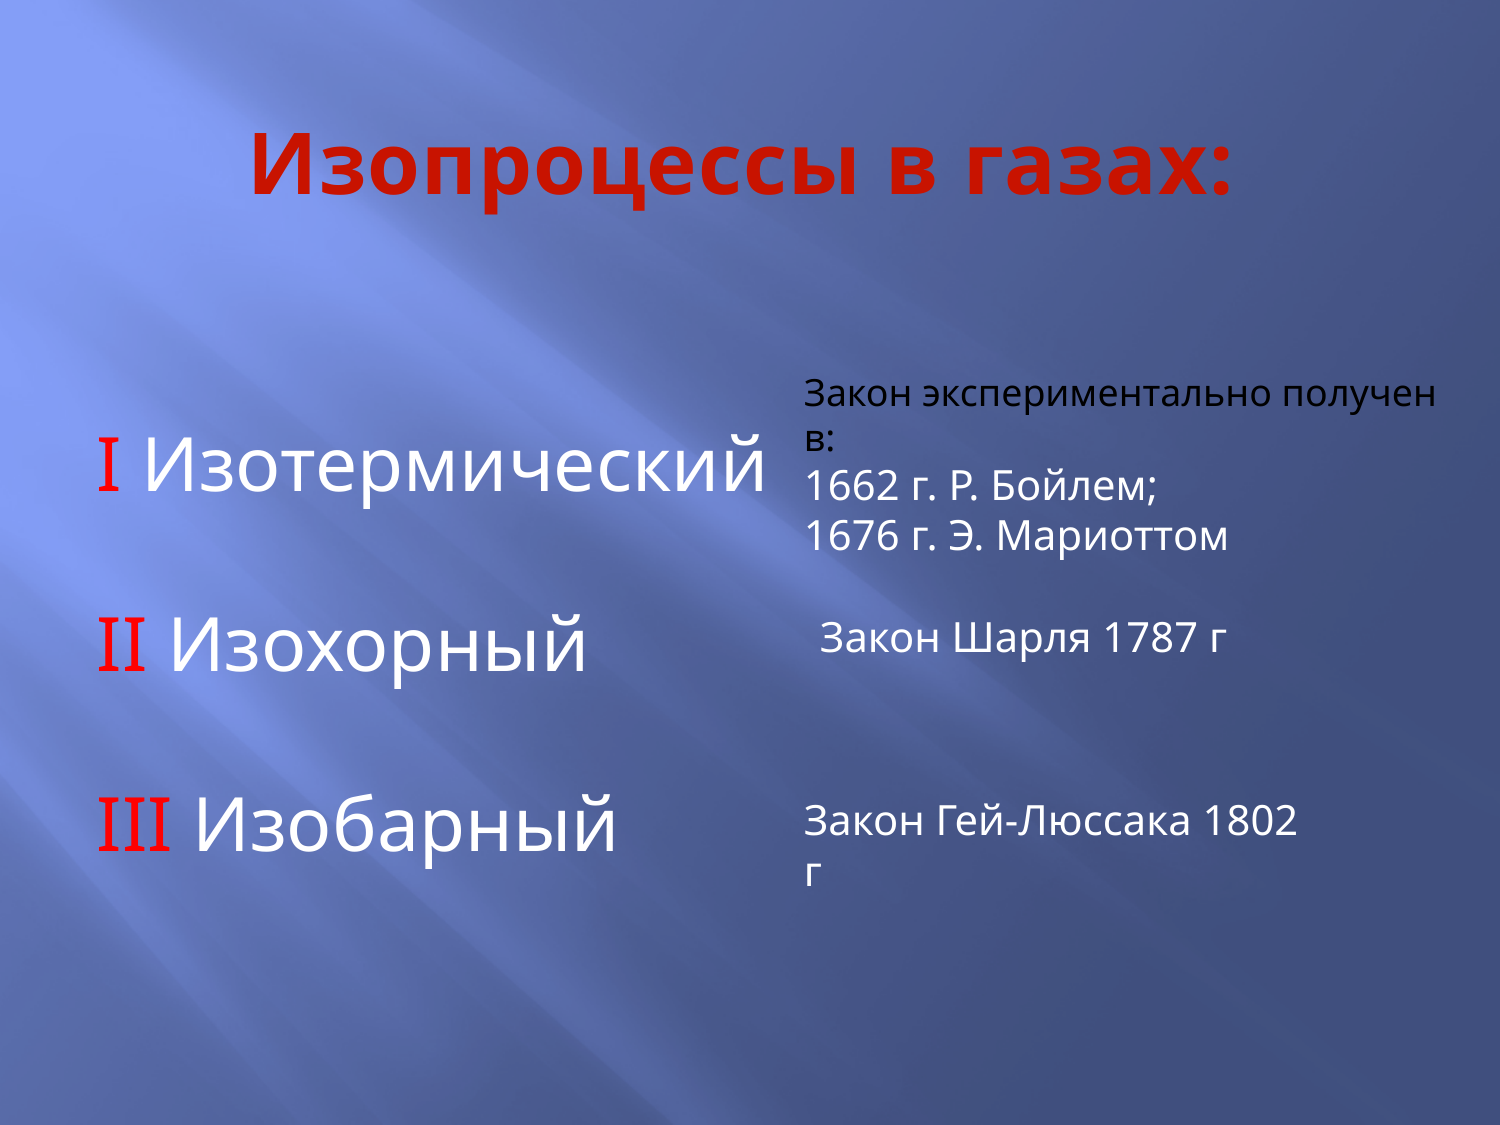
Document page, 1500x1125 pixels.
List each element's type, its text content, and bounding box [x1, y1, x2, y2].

text_box I Изотермический II Изохорный III Изобарный [81, 408, 784, 874]
text_box Закон Шарля 1787 г [805, 603, 1298, 668]
text_box Закон Гей-Люссака 1802 г [789, 786, 1314, 902]
text_box Закон экспериментально получен в: 1662 г. Р. Бойлем; 1676 г. Э. Мариоттом [789, 361, 1470, 567]
title Изопроцессы в газах: [109, 66, 1374, 254]
